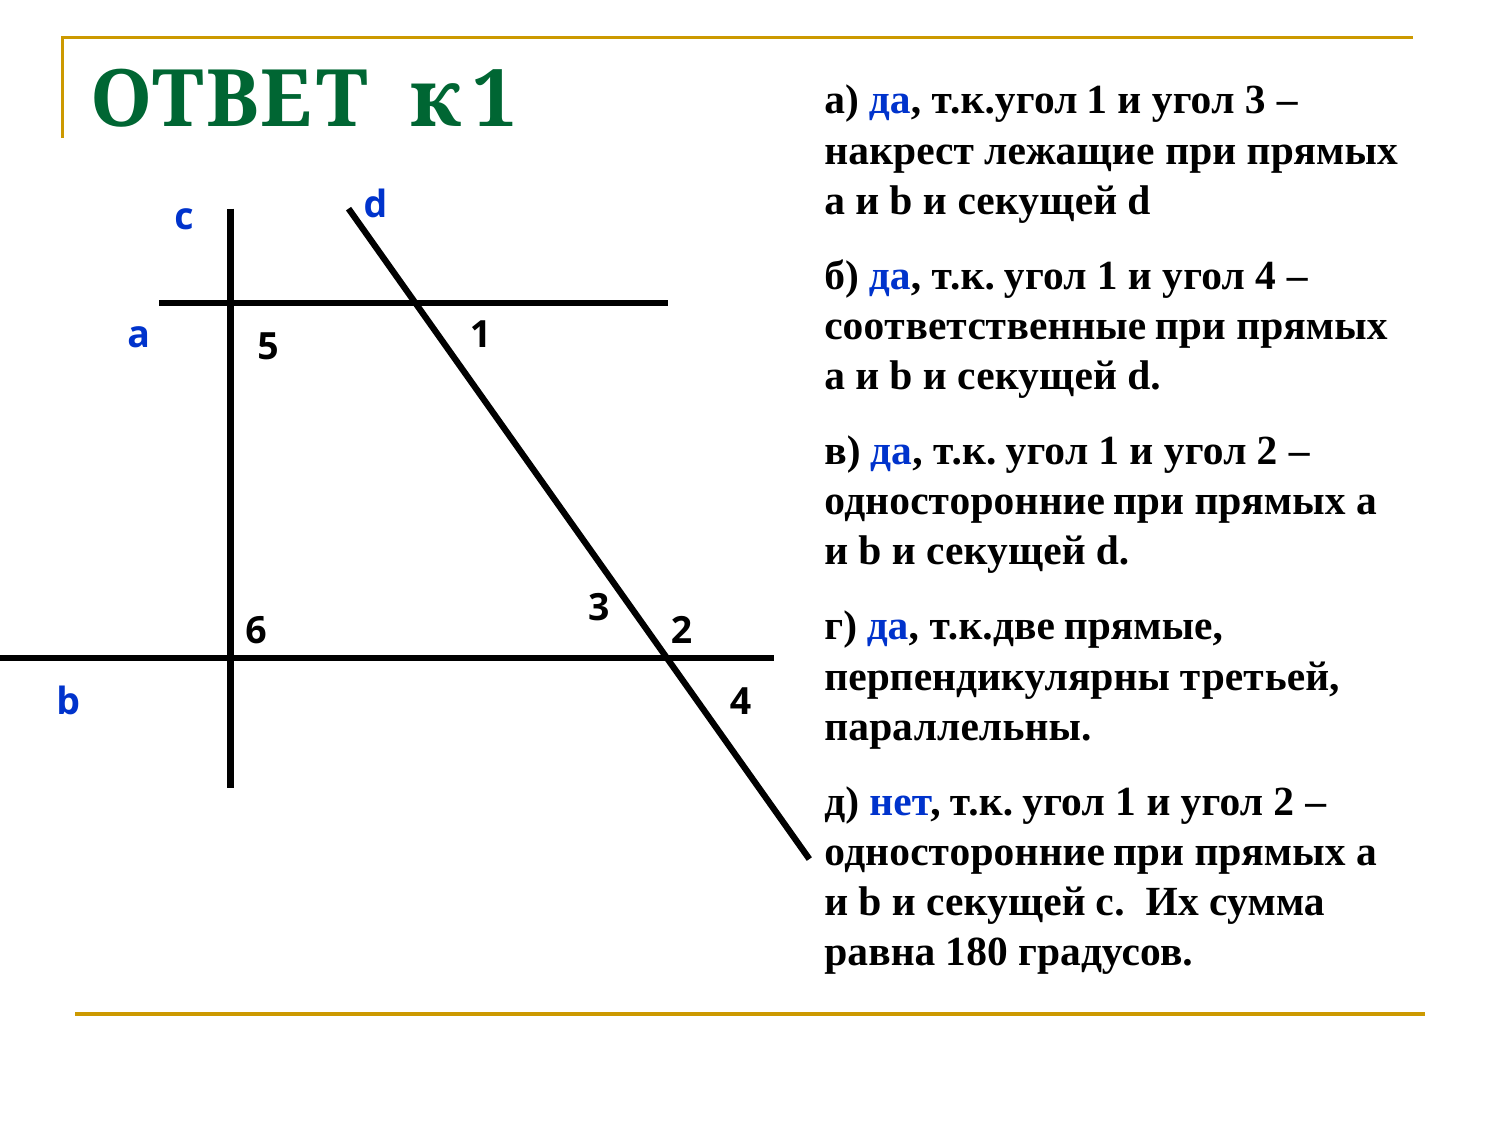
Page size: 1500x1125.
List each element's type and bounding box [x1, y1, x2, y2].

text_box [0, 0, 1500, 1125]
